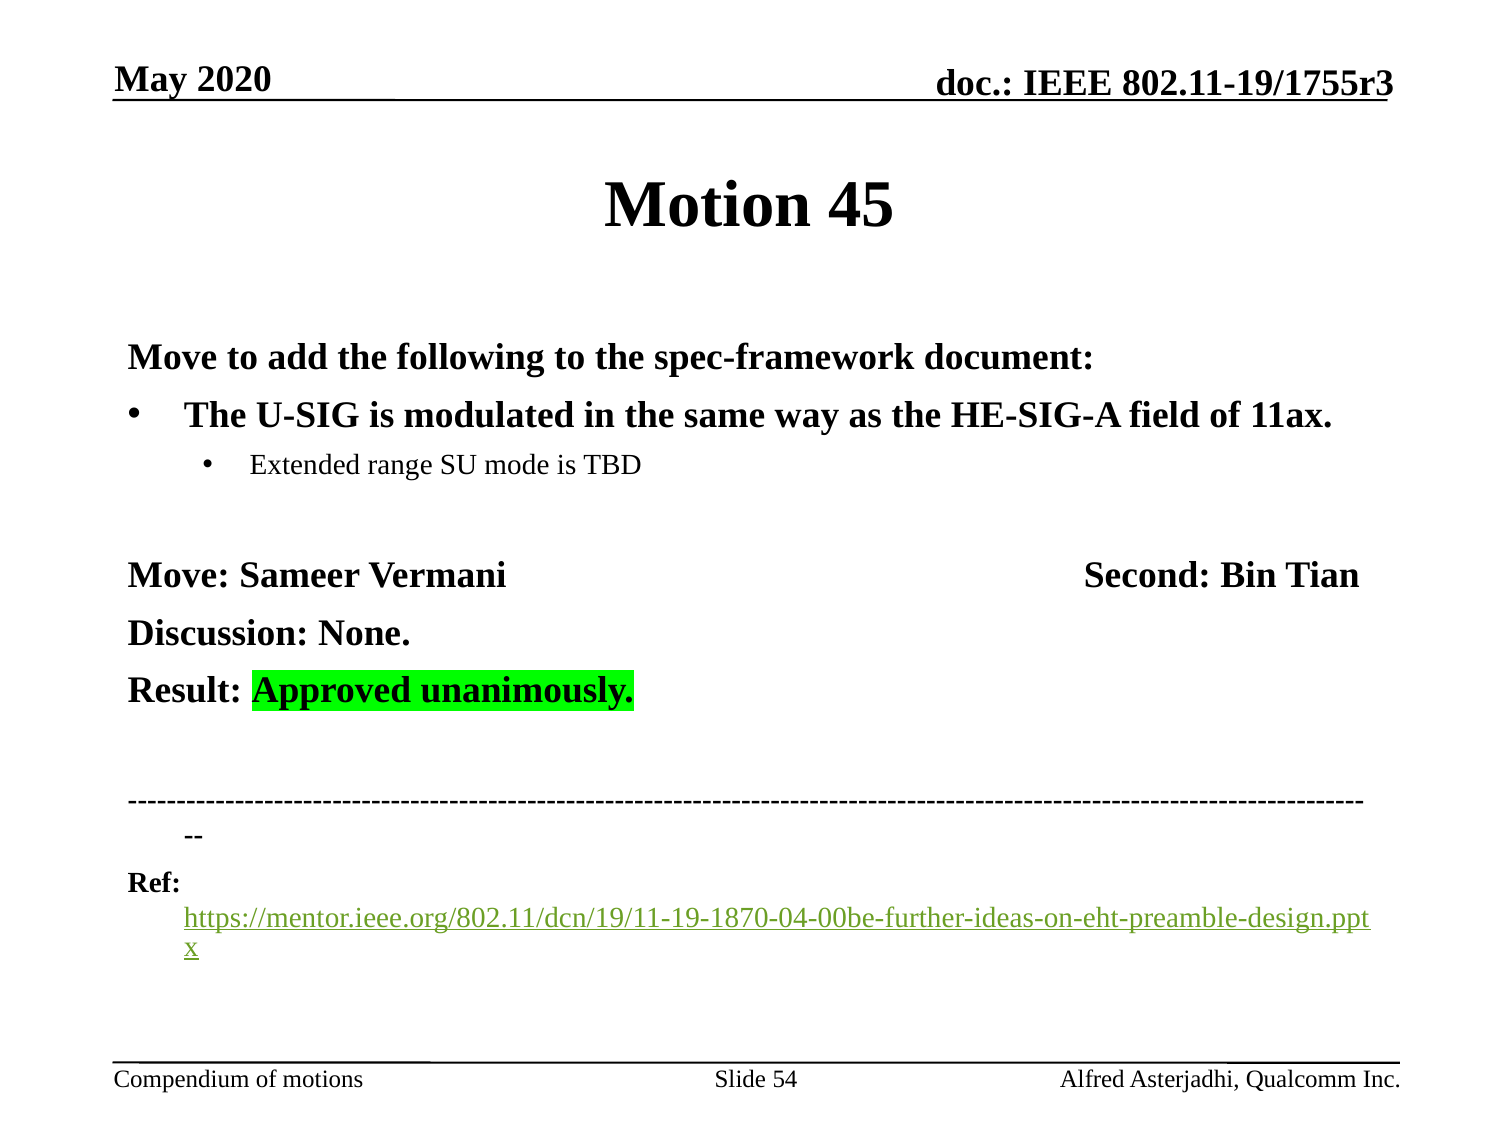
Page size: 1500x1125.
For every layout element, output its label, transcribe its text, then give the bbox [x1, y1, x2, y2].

slide_number Slide 54 [712, 1061, 800, 1123]
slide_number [114, 54, 423, 100]
list Move to add the following to the spec-framework document: The U-SIG is modulated in the same way as the HE-SIG-A field of 11ax. Extended range SU mode is TBD Move: Sameer Vermani Second: Bin Tian Discussion: None. Result: Approved unanimously. --------------------------------------------------------------------------------------------------------------------------------- Ref: https://mentor.ieee.org/802.11/dcn/19/11-19-1870-04-00be-further-ideas-on-eht-preamble-design.pptx [112, 324, 1388, 1063]
title Motion 45 [112, 112, 1388, 288]
footer Alfred Asterjadhi, Qualcomm Inc. [878, 1061, 1402, 1093]
